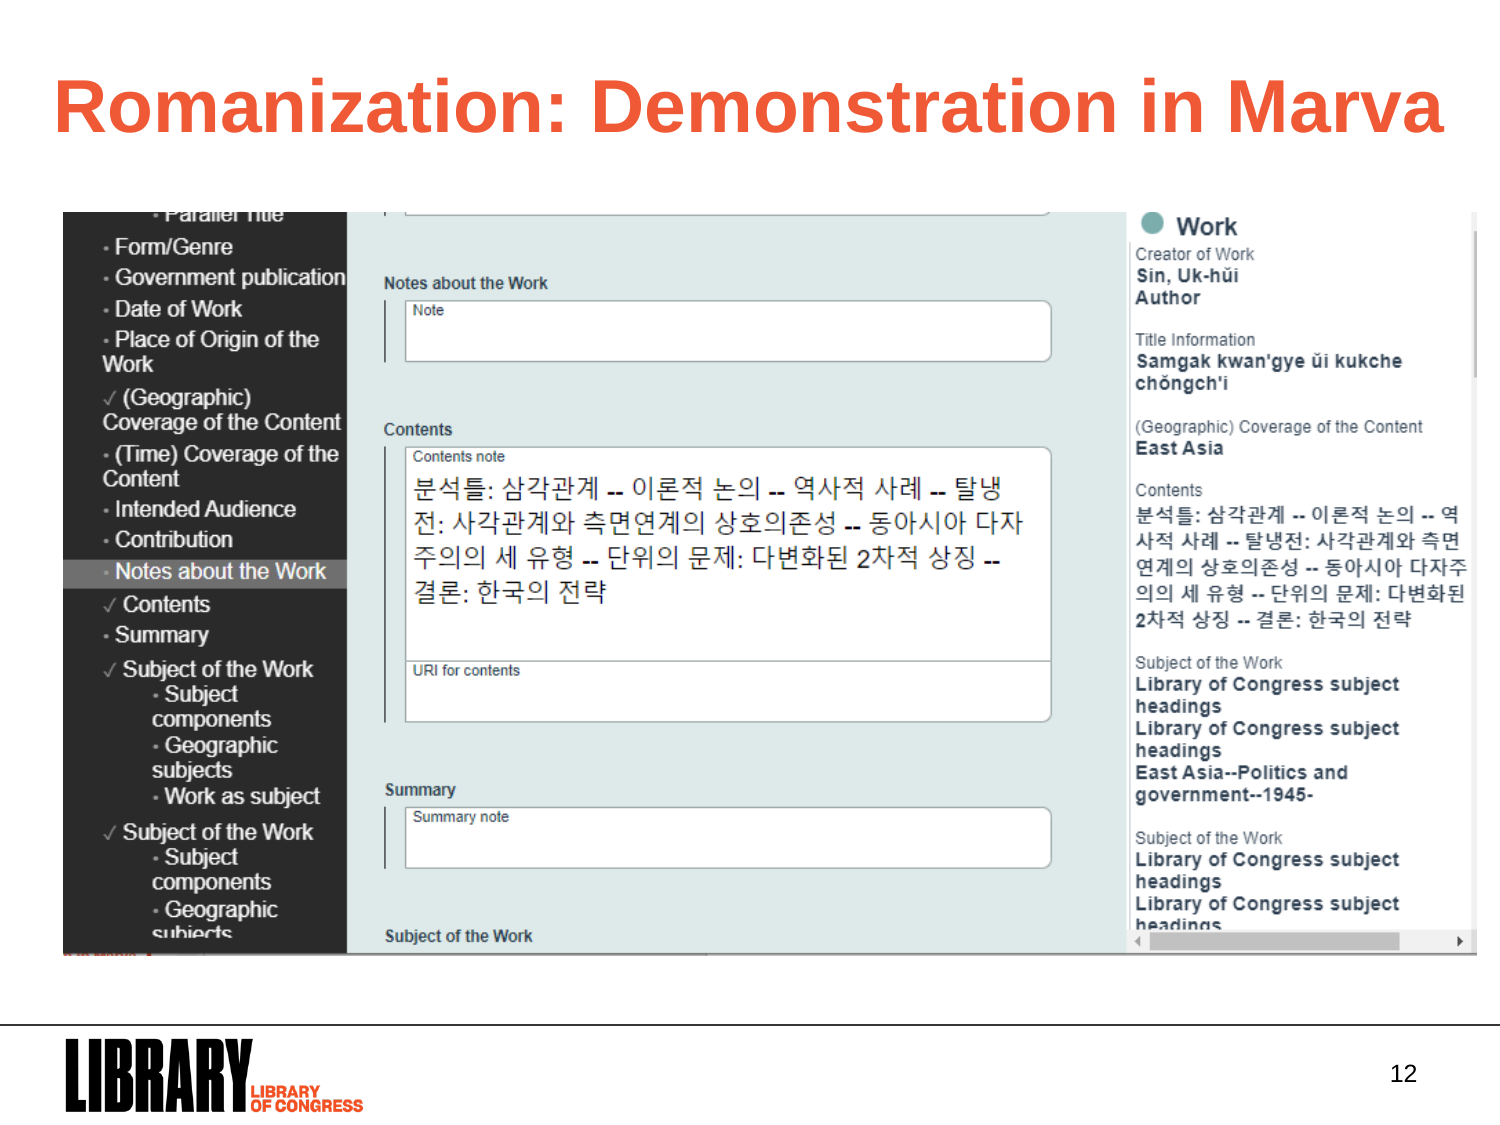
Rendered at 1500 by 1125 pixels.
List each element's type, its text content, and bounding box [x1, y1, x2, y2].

text_box Romanization: Demonstration in Marva [38, 49, 1500, 155]
picture [62, 1035, 366, 1115]
picture [63, 212, 1477, 956]
